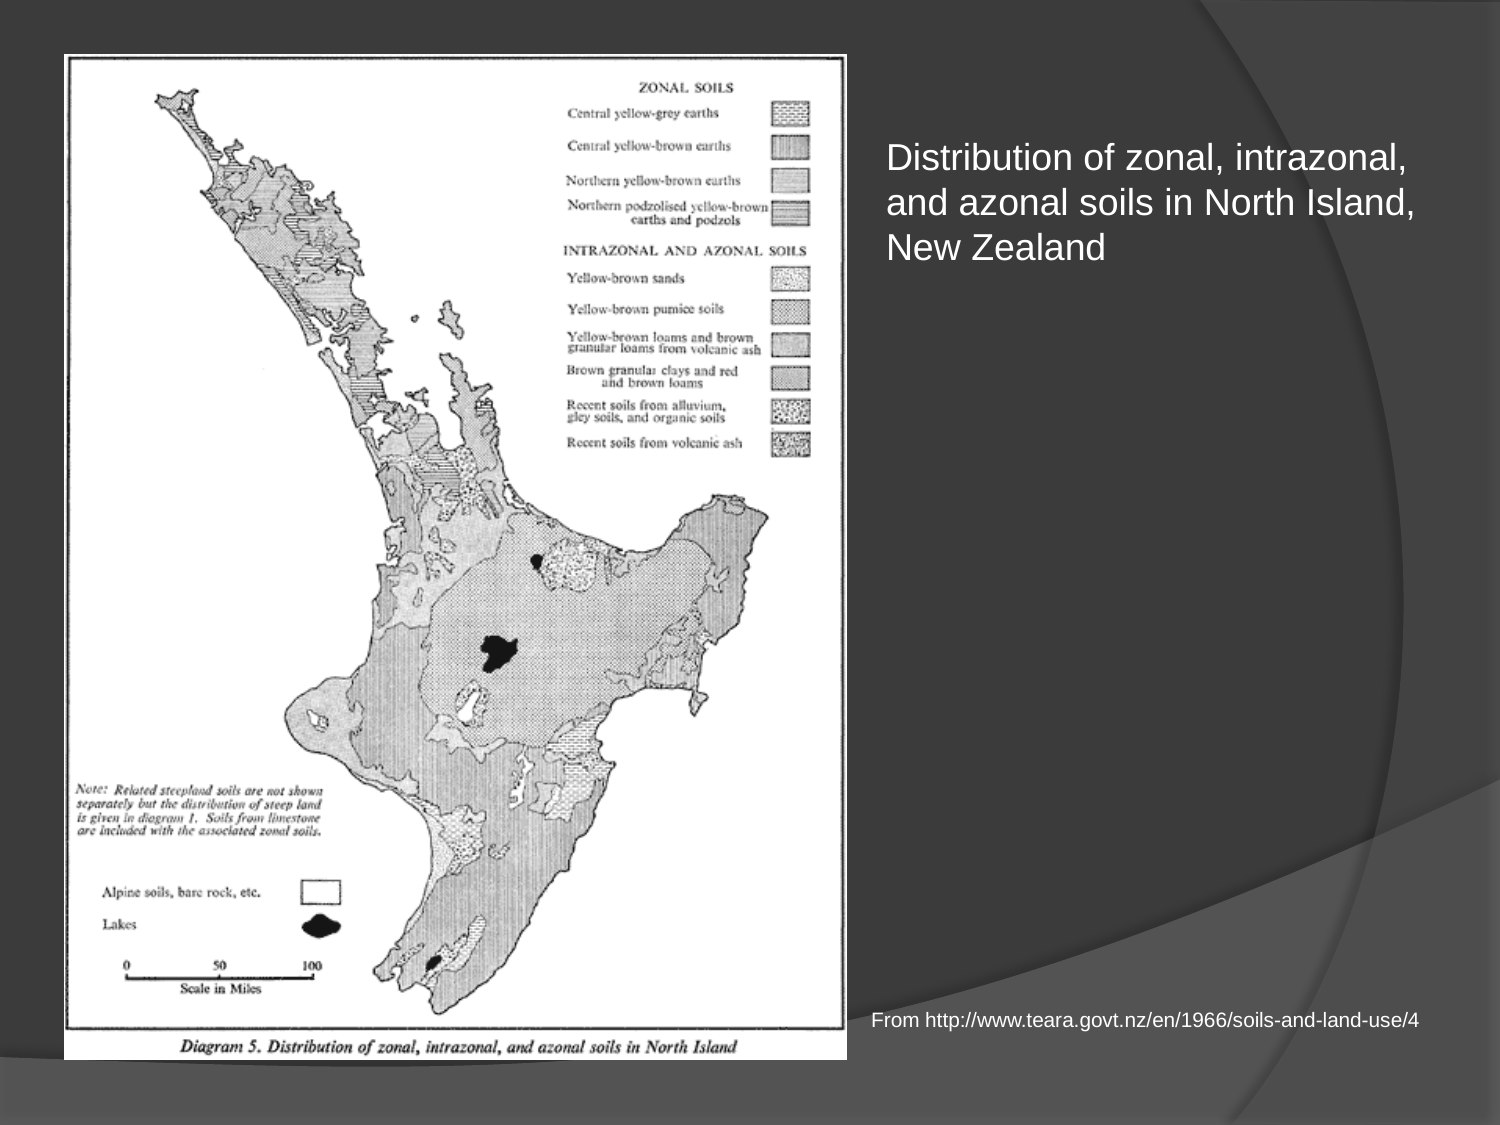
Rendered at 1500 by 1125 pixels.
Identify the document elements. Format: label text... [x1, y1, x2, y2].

text_box Distribution of zonal, intrazonal, and azonal soils in North Island, New Zealand [871, 125, 1434, 276]
text_box From http://www.teara.govt.nz/en/1966/soils-and-land-use/4 [856, 999, 1459, 1040]
picture [64, 54, 847, 1060]
